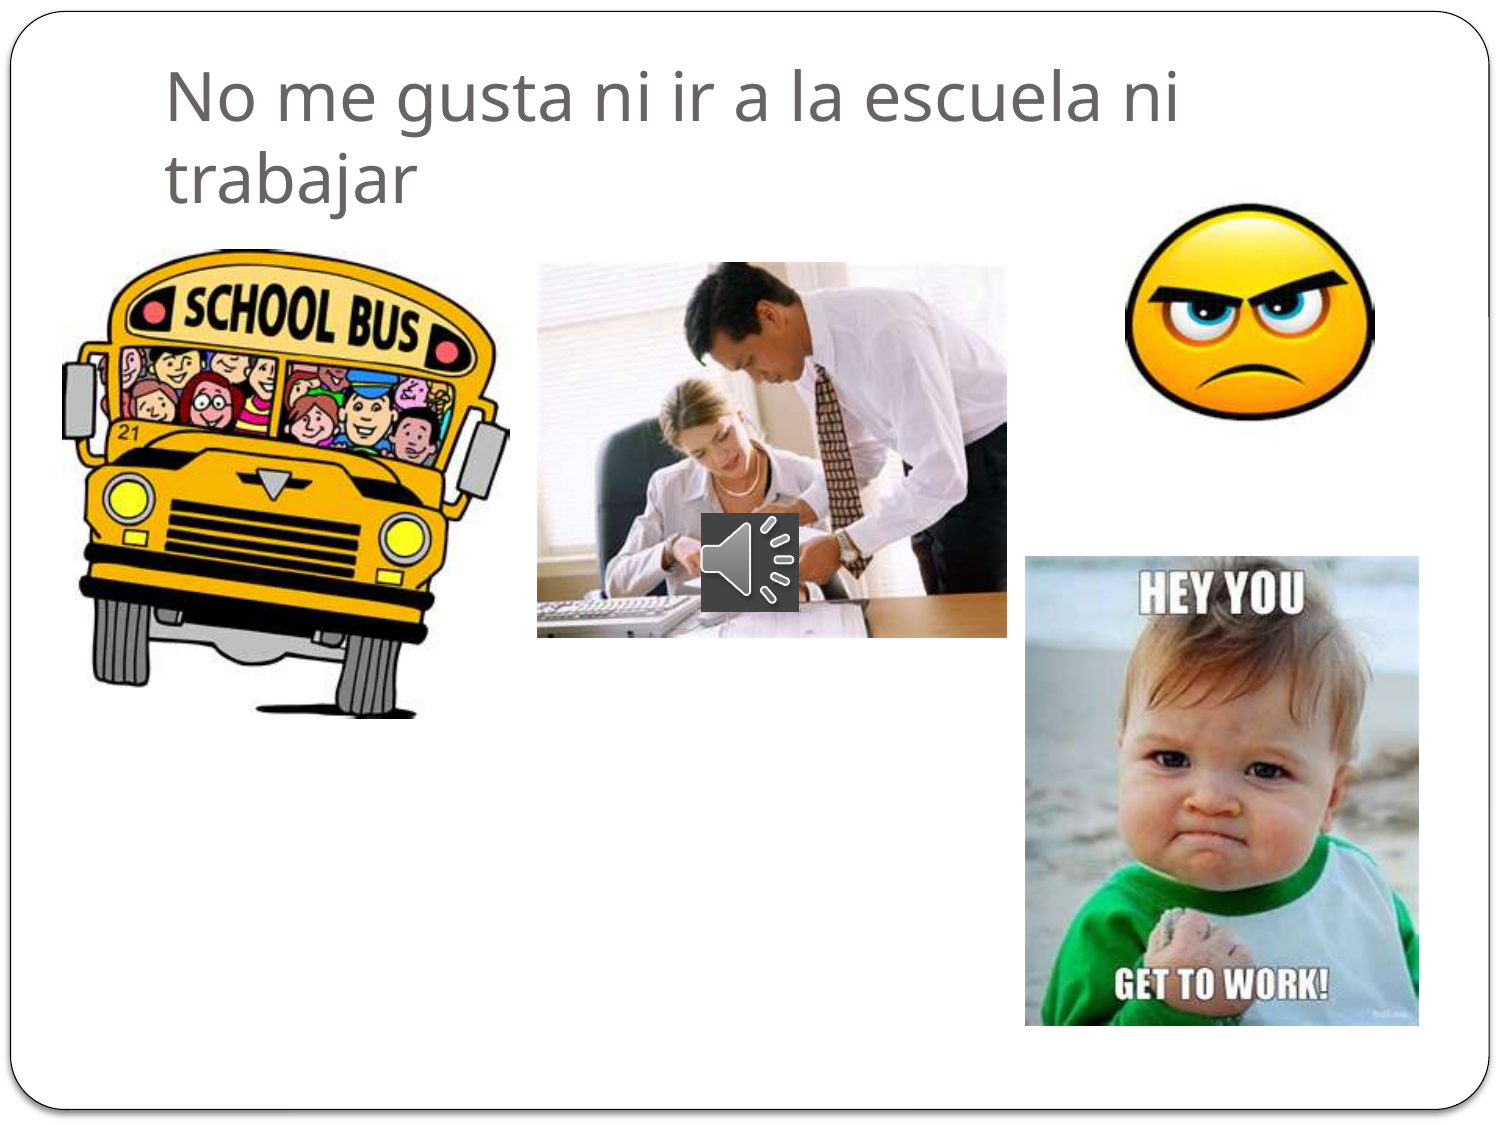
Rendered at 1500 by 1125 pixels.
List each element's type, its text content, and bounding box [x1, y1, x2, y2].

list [1124, 187, 1376, 438]
title No me gusta ni ir a la escuela ni trabajar [150, 45, 1425, 233]
picture [62, 249, 510, 719]
picture [537, 262, 1007, 638]
picture [1024, 556, 1419, 1026]
